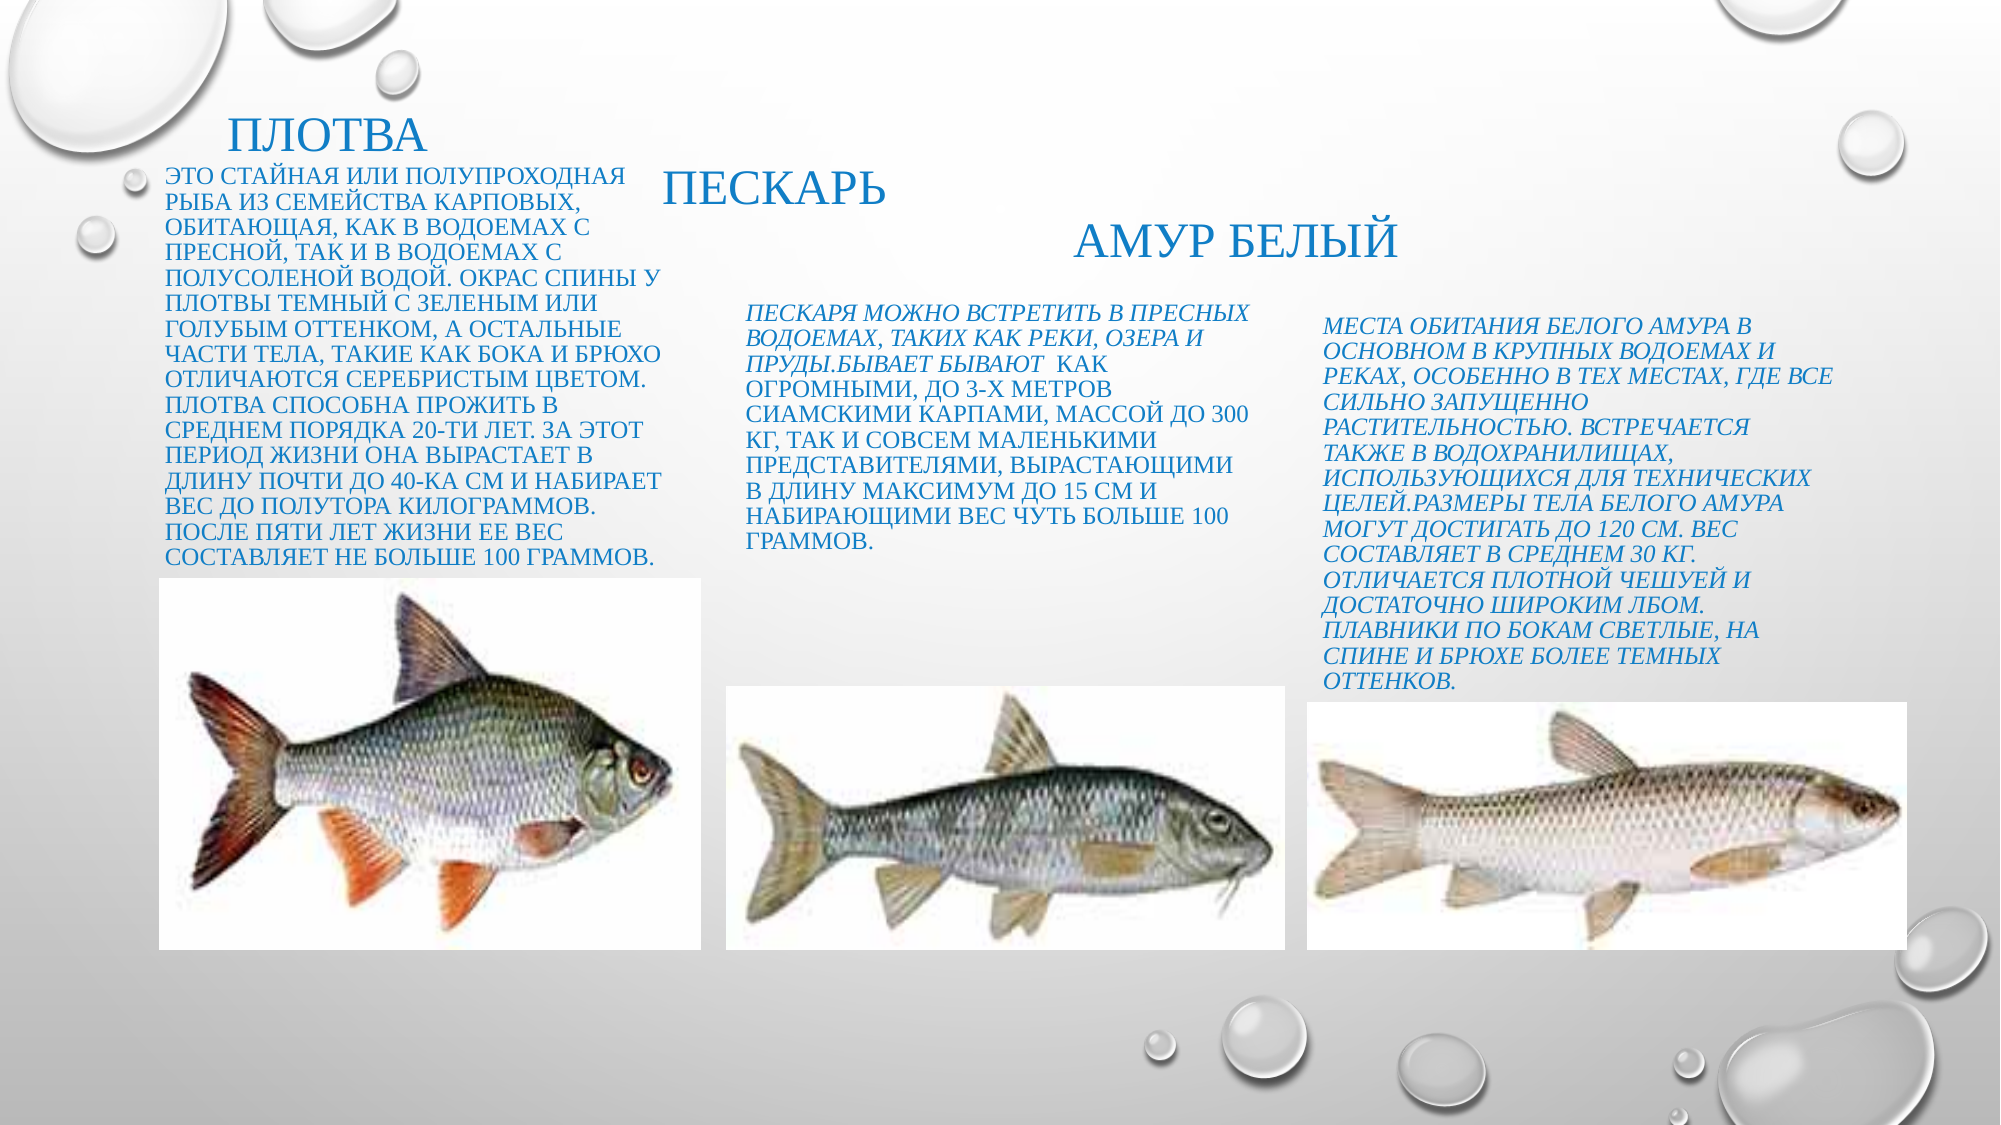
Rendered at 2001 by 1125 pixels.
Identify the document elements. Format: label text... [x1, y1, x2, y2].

title Плотва Пескарь Амур белый [149, 99, 1851, 337]
list Пескаря можно встретить в пресных водоемах, таких как реки, озера и пруды.Бывает БЫВАЮТ как огромными, до 3-х метров сиамскими карпами, массой до 300 кг, так и совсем маленькими представителями, вырастающими в длину максимум до 15 см и набирающими вес чуть больше 100 граммов. [730, 245, 1271, 563]
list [725, 686, 1285, 951]
picture [0, 0, 2000, 1125]
list Места обитания белого амура в основном в крупных водоемах и реках, особенно в тех местах, где все сильно запущенно растительностью. Встречается также в водохранилищах, использующихся для технических целей.Размеры тела белого амура могут достигать до 120 см. Вес составляет в среднем 30 кг. Отличается плотной чешуей и достаточно широким лбом. Плавники по бокам светлые, на спине и брюхе более темных оттенков. [1307, 336, 1851, 702]
list это стайная или полупроходная рыба из семейства карповых, обитающая, как в водоемах с пресной, так и в водоемах с полусоленой водой. Окрас спины у плотвы темный с зеленым или голубым оттенком, а остальные части тела, такие как бока и брюхо отличаются серебристым цветом. Плотва способна прожить в среднем порядка 20-ти лет. За этот период жизни она вырастает в длину почти до 40-ка см и набирает вес до полутора килограммов. После пяти лет жизни ее вес составляет не больше 100 граммов. [149, 193, 692, 579]
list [1307, 702, 1907, 951]
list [158, 577, 701, 951]
